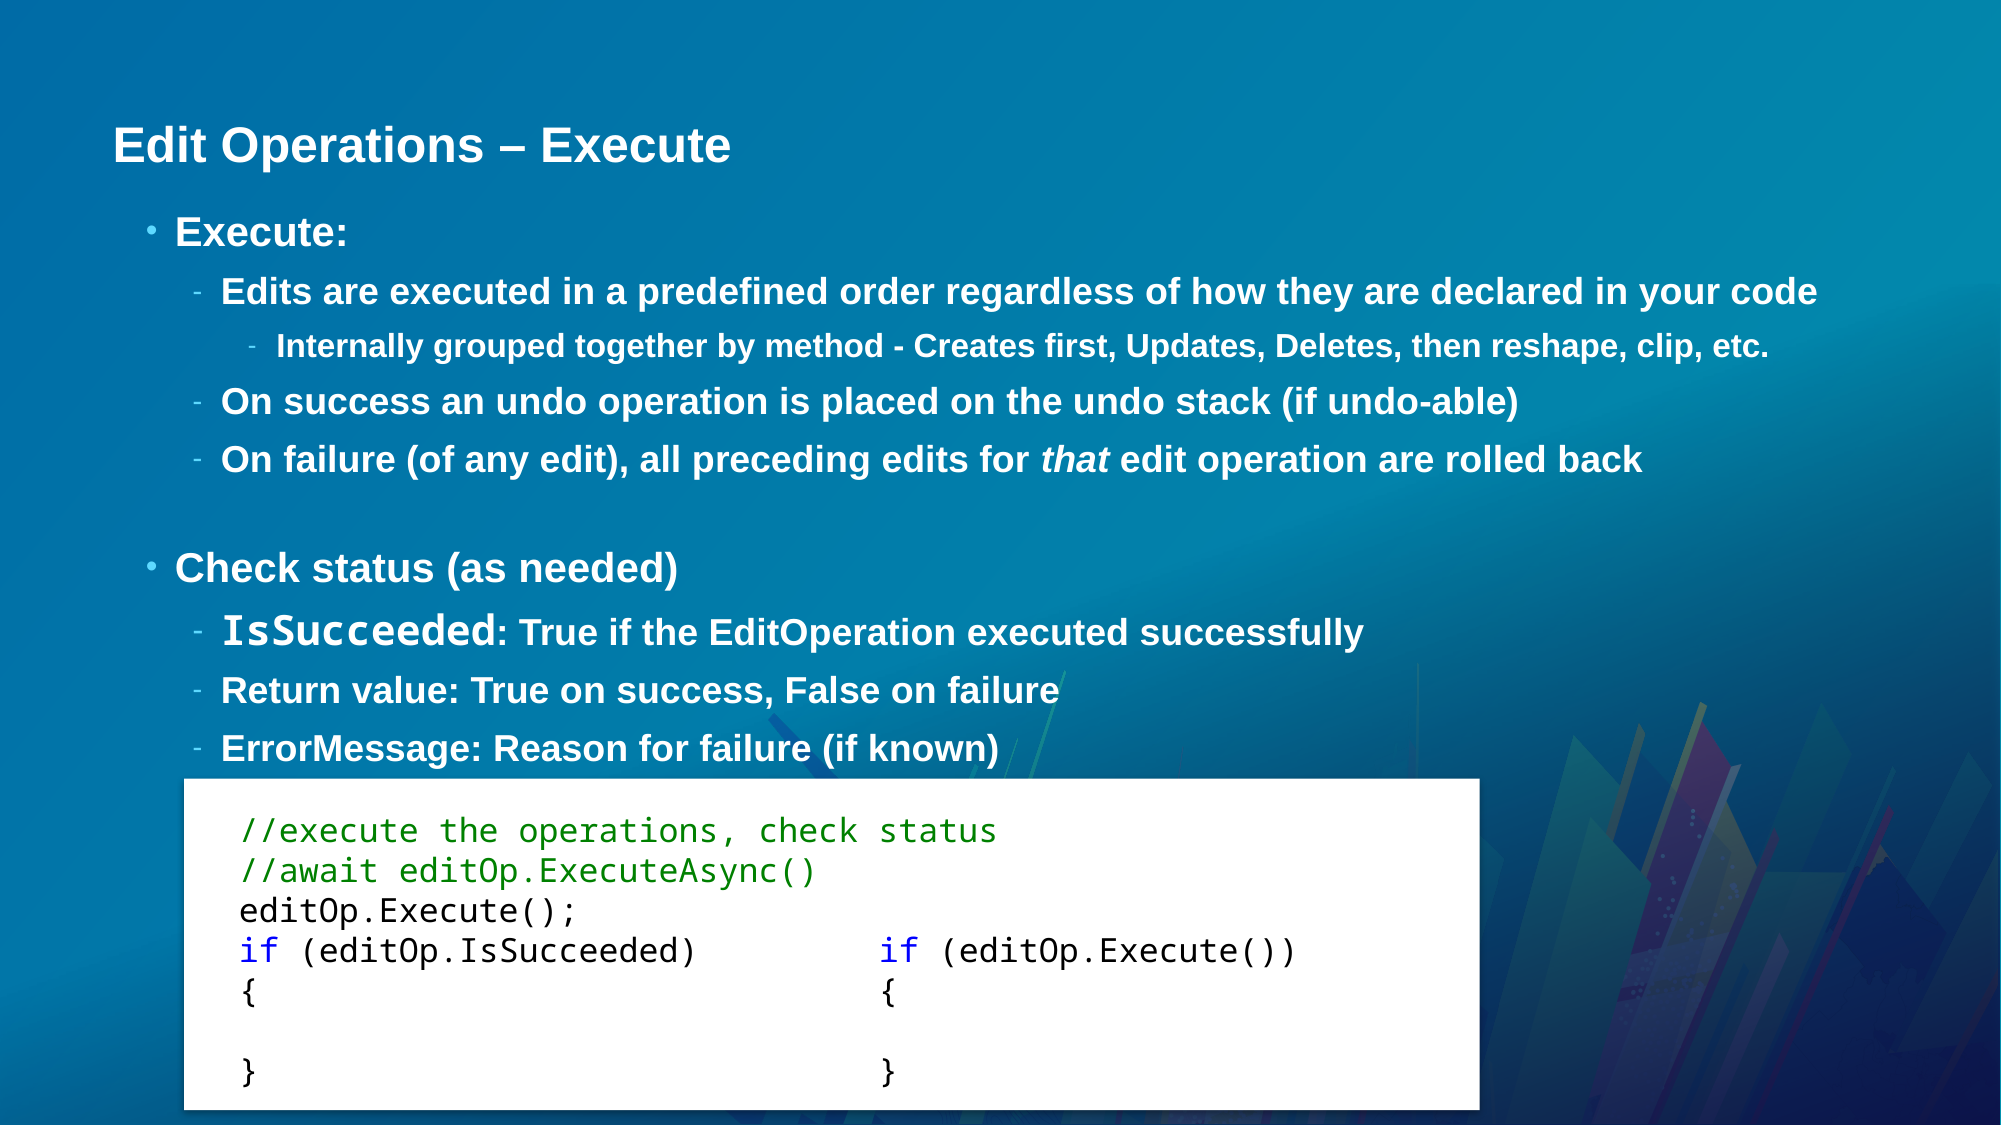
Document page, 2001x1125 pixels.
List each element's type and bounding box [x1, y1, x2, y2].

text_box [0, 0, 2000, 1125]
